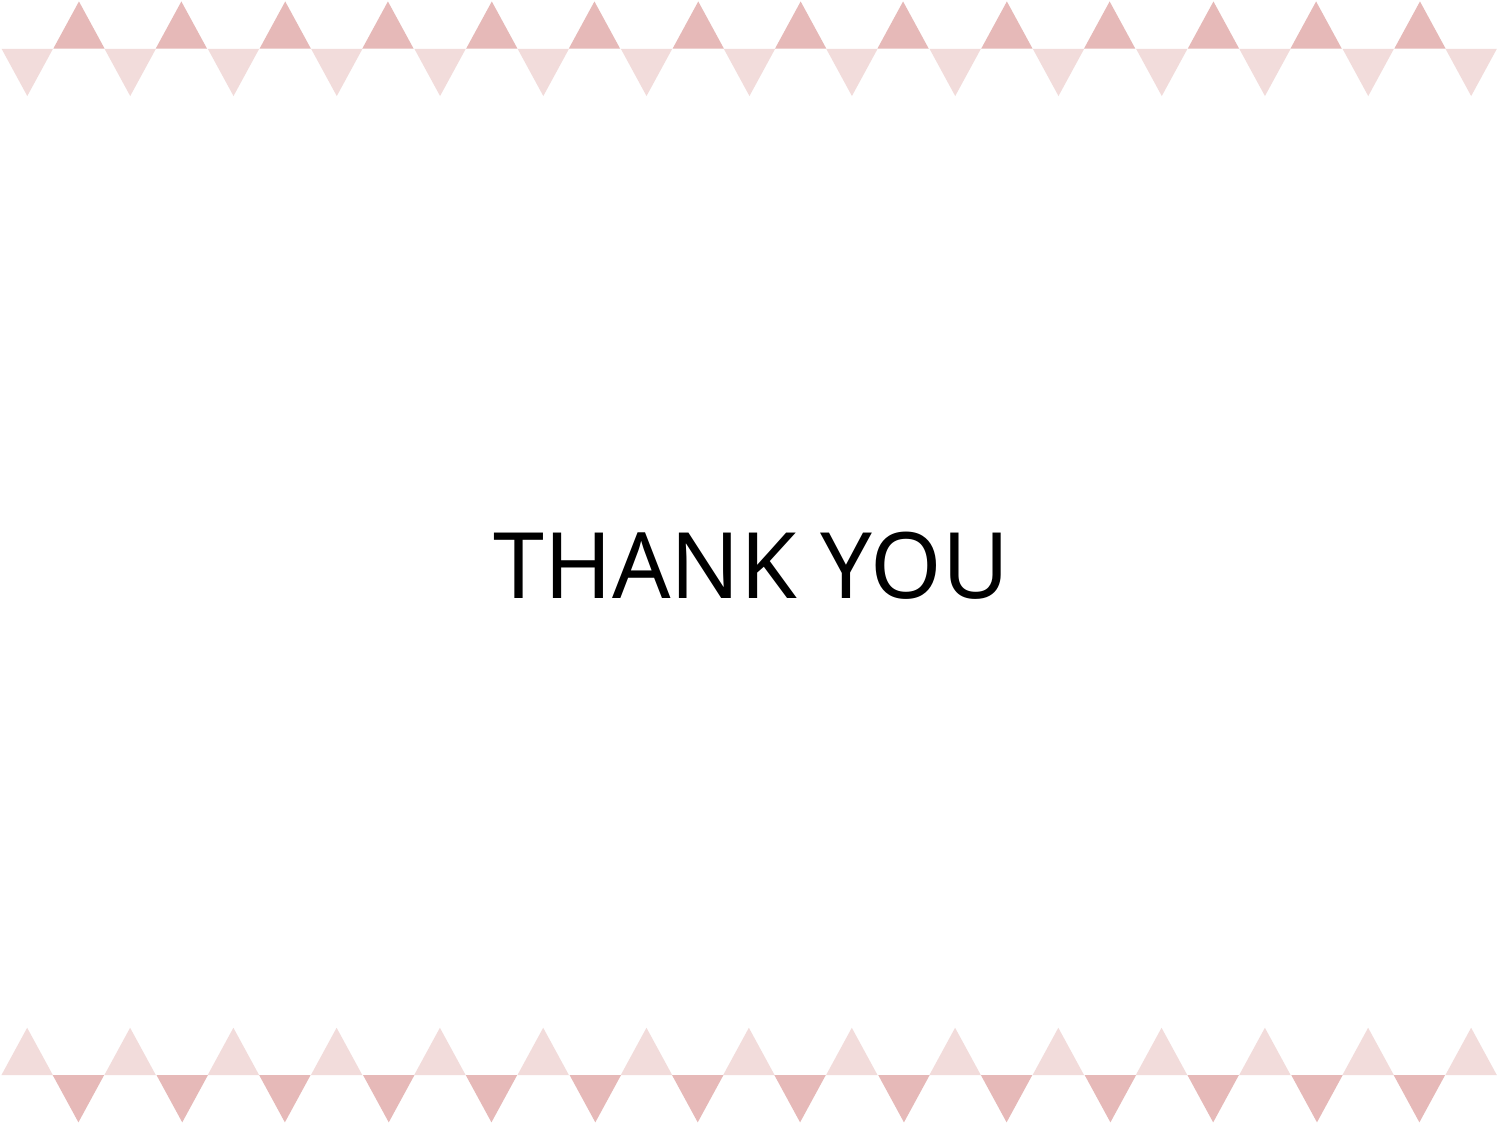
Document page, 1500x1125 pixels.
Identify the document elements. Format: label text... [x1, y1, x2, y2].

title THANK YOU [76, 468, 1427, 656]
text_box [1, 1, 1498, 97]
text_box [1, 1027, 1498, 1123]
